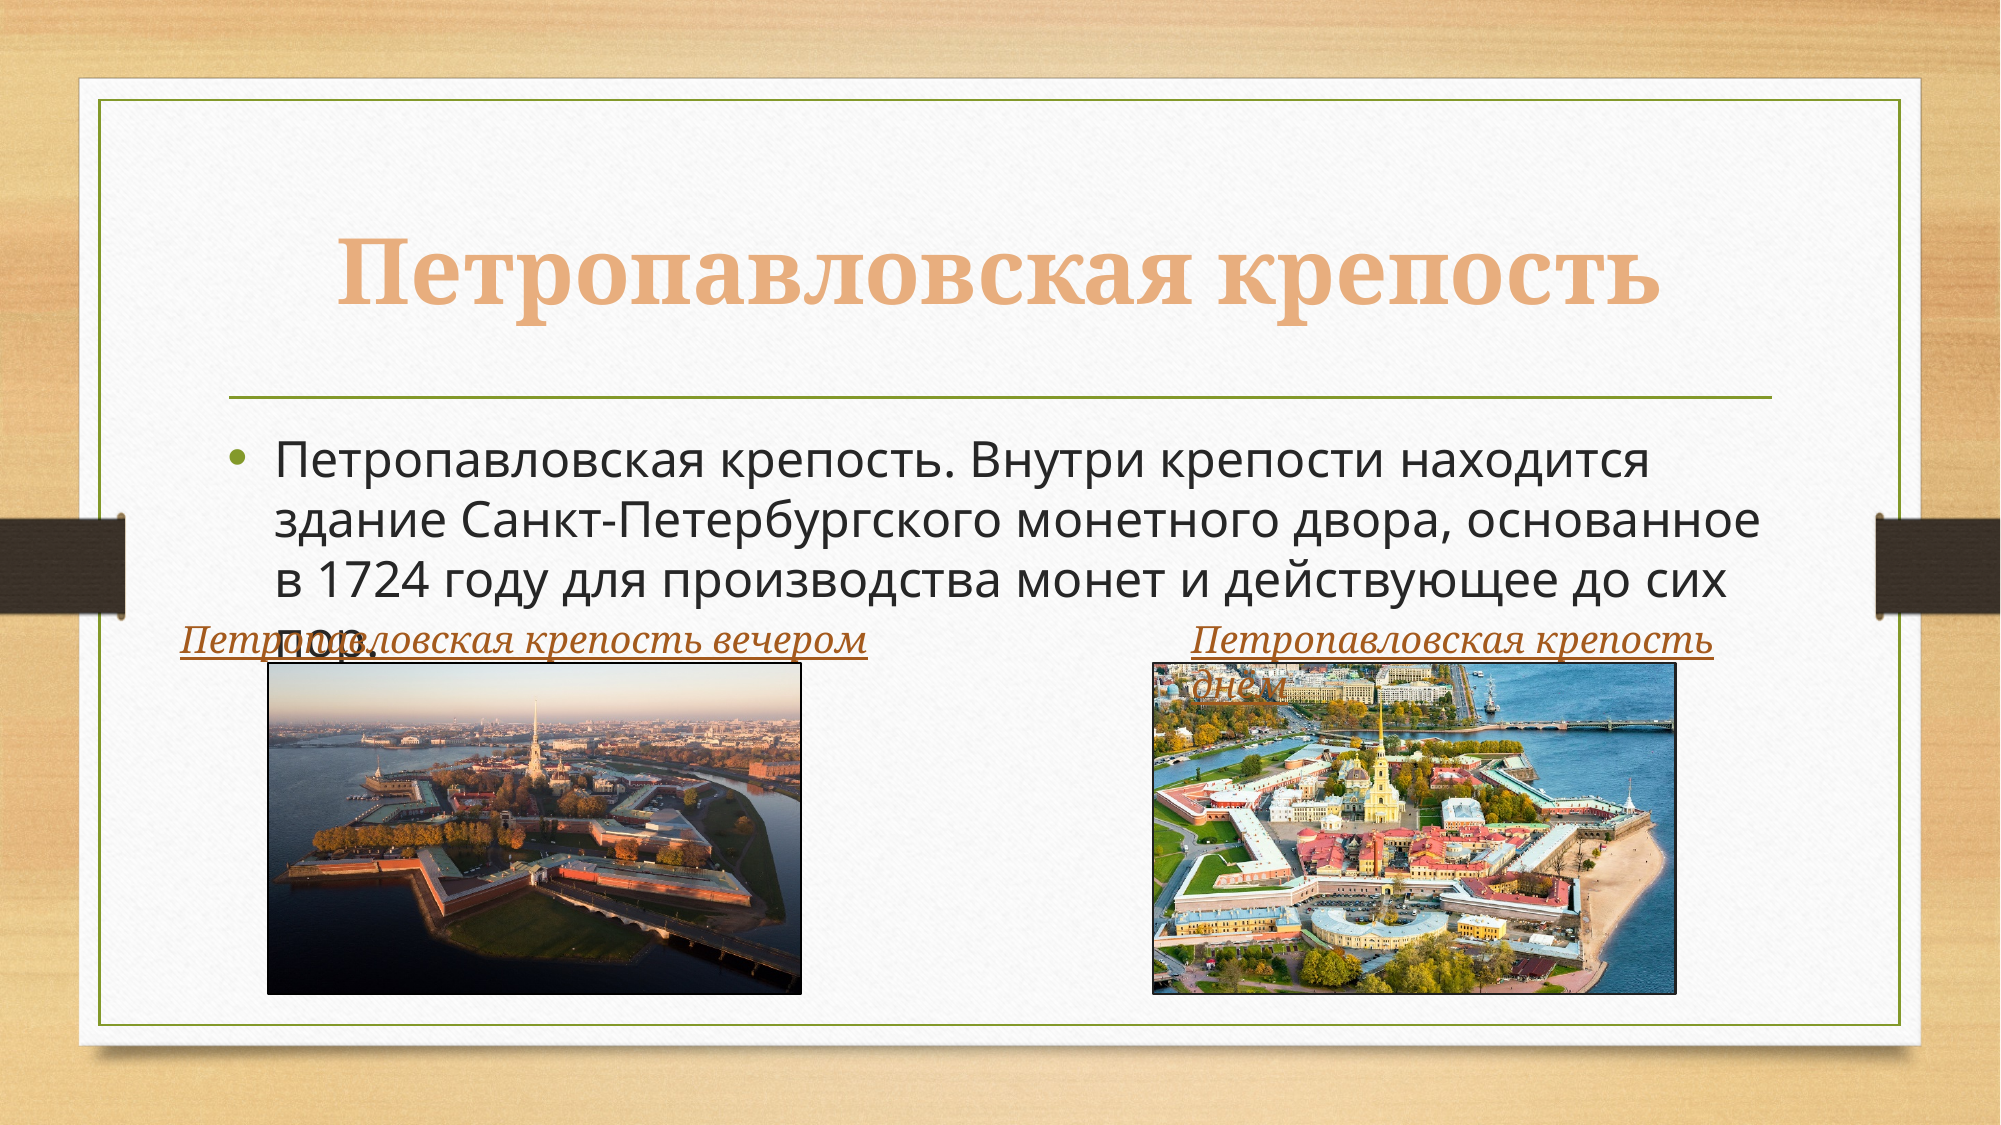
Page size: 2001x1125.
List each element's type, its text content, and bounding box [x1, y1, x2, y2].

list Петропавловская крепость. Внутри крепости находится здание Санкт-Петербургского монетного двора, основанное в 1724 году для производства монет и действующее до сих пор. [212, 419, 1788, 964]
title Петропавловская крепость [212, 161, 1788, 375]
picture [0, 0, 2001, 1125]
text_box Петропавловская крепость вечером [165, 609, 884, 669]
text_box Петропавловская крепость днём [1176, 609, 1732, 714]
